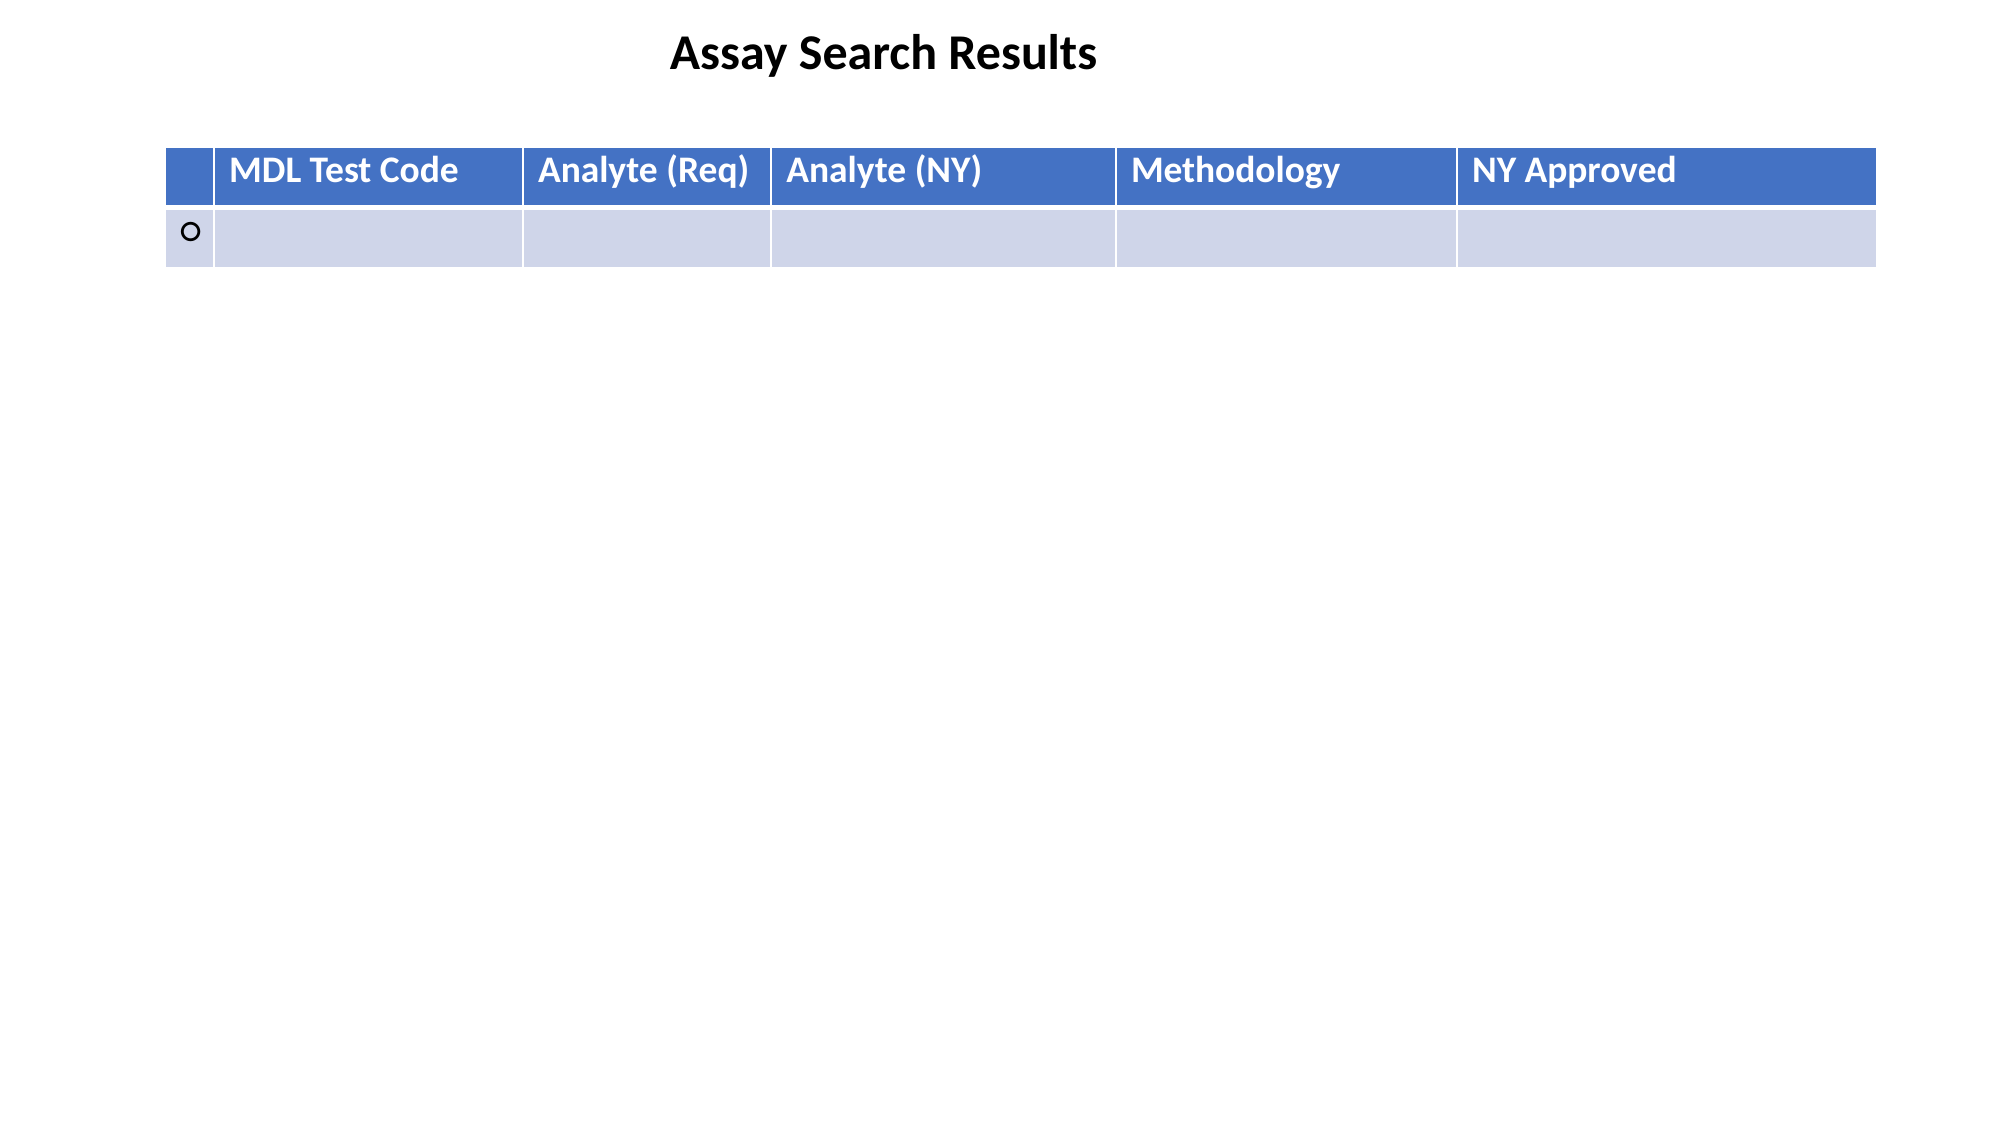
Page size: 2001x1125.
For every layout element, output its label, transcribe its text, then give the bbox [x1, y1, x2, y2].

table_cell [215, 210, 522, 267]
table_cell [1458, 210, 1876, 267]
table_header Methodology [1117, 148, 1456, 205]
table_header NY Approved [1458, 148, 1876, 205]
table_header MDL Test Code [215, 148, 522, 205]
table_cell [772, 210, 1115, 267]
table_cell [524, 210, 770, 267]
table_cell ○ [166, 210, 213, 267]
table_cell [1117, 210, 1456, 267]
table_header Analyte (NY) [772, 148, 1115, 205]
text_box Assay Search Results [655, 12, 1113, 88]
table_header [166, 148, 213, 205]
table_header Analyte (Req) [524, 148, 770, 205]
